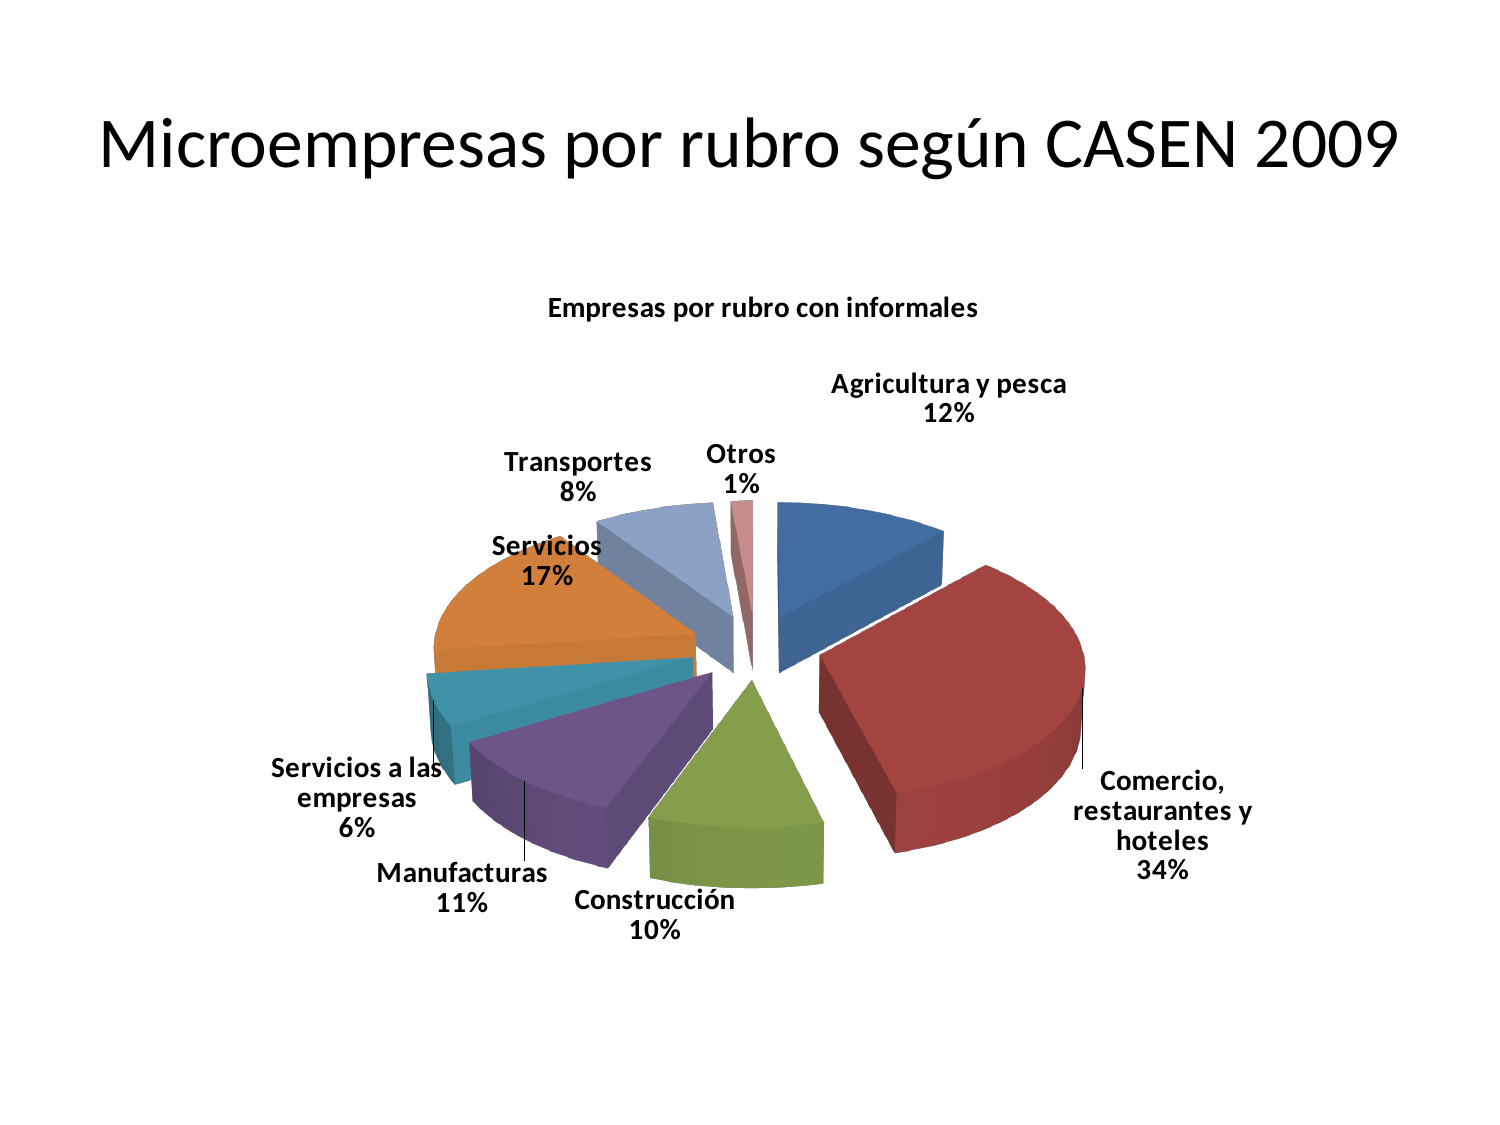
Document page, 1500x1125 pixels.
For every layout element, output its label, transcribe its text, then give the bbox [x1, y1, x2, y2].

title Microempresas por rubro según CASEN 2009 [75, 45, 1425, 233]
chart [101, 263, 1426, 1055]
